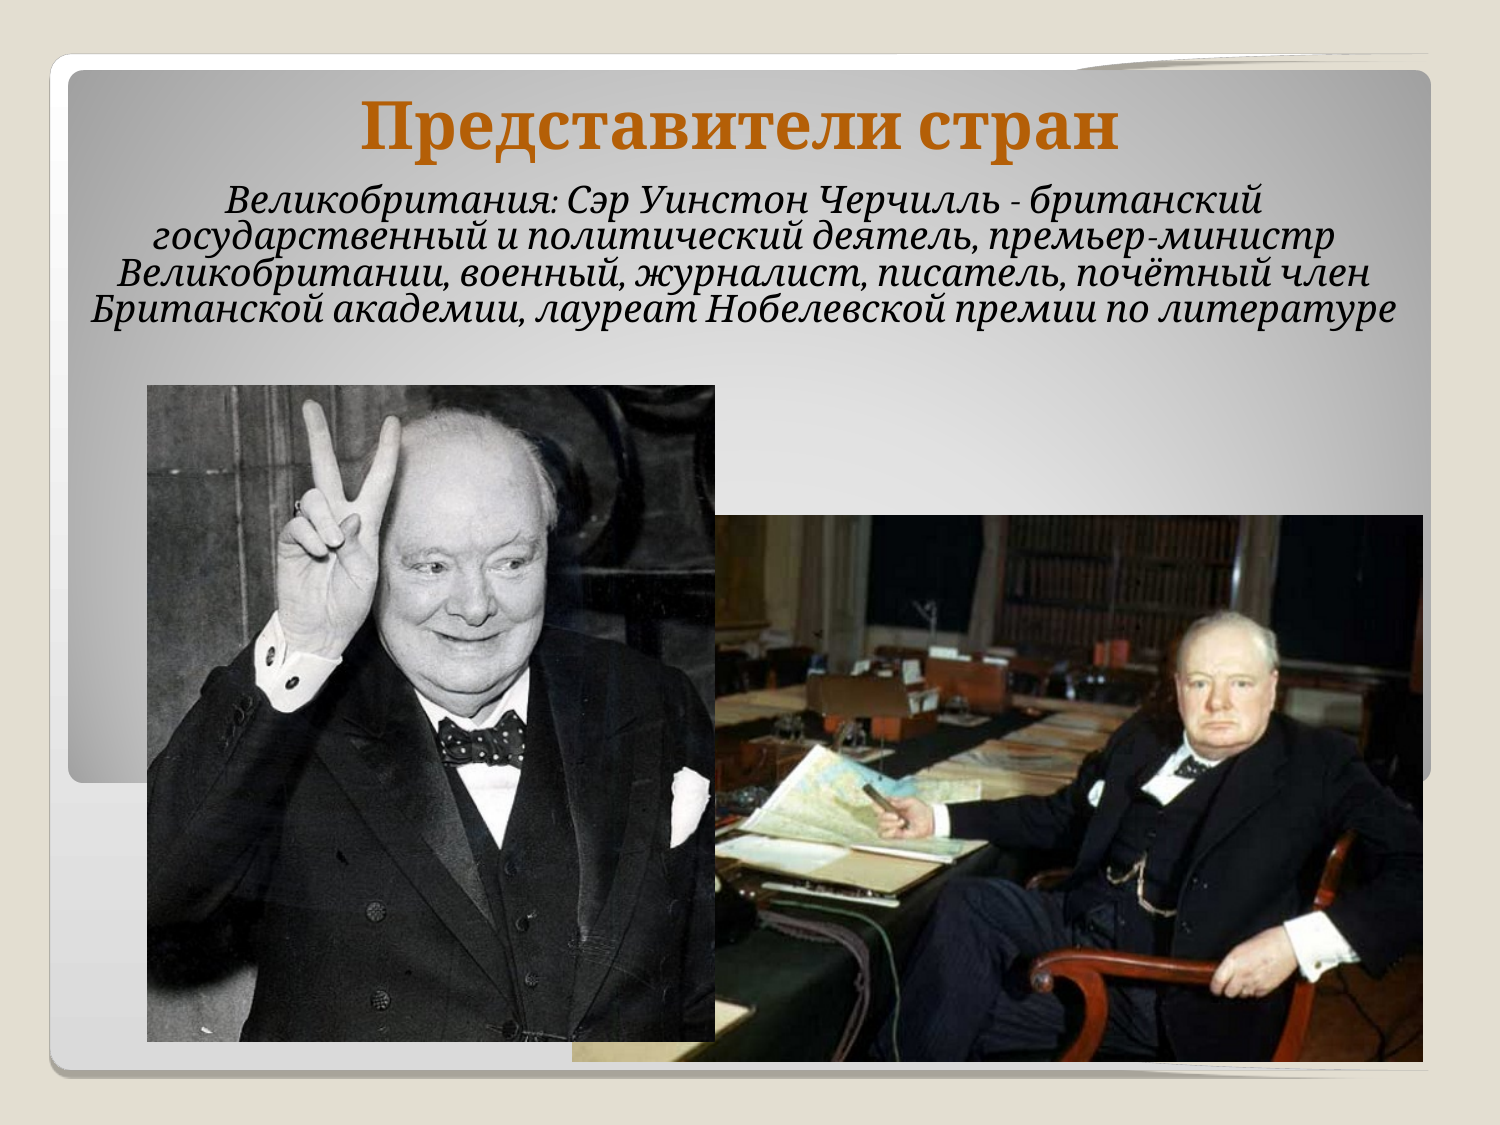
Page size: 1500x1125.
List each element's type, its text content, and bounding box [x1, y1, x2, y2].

title Представители стран [69, 172, 1412, 244]
picture [67, 69, 1432, 1063]
list Великобритания: Сэр Уинстон Черчилль - британский государственный и политический деятель, премьер-министр Великобритании, военный, журналист, писатель, почётный член Британской академии, лауреат Нобелевской премии по литературе [71, 184, 1414, 362]
